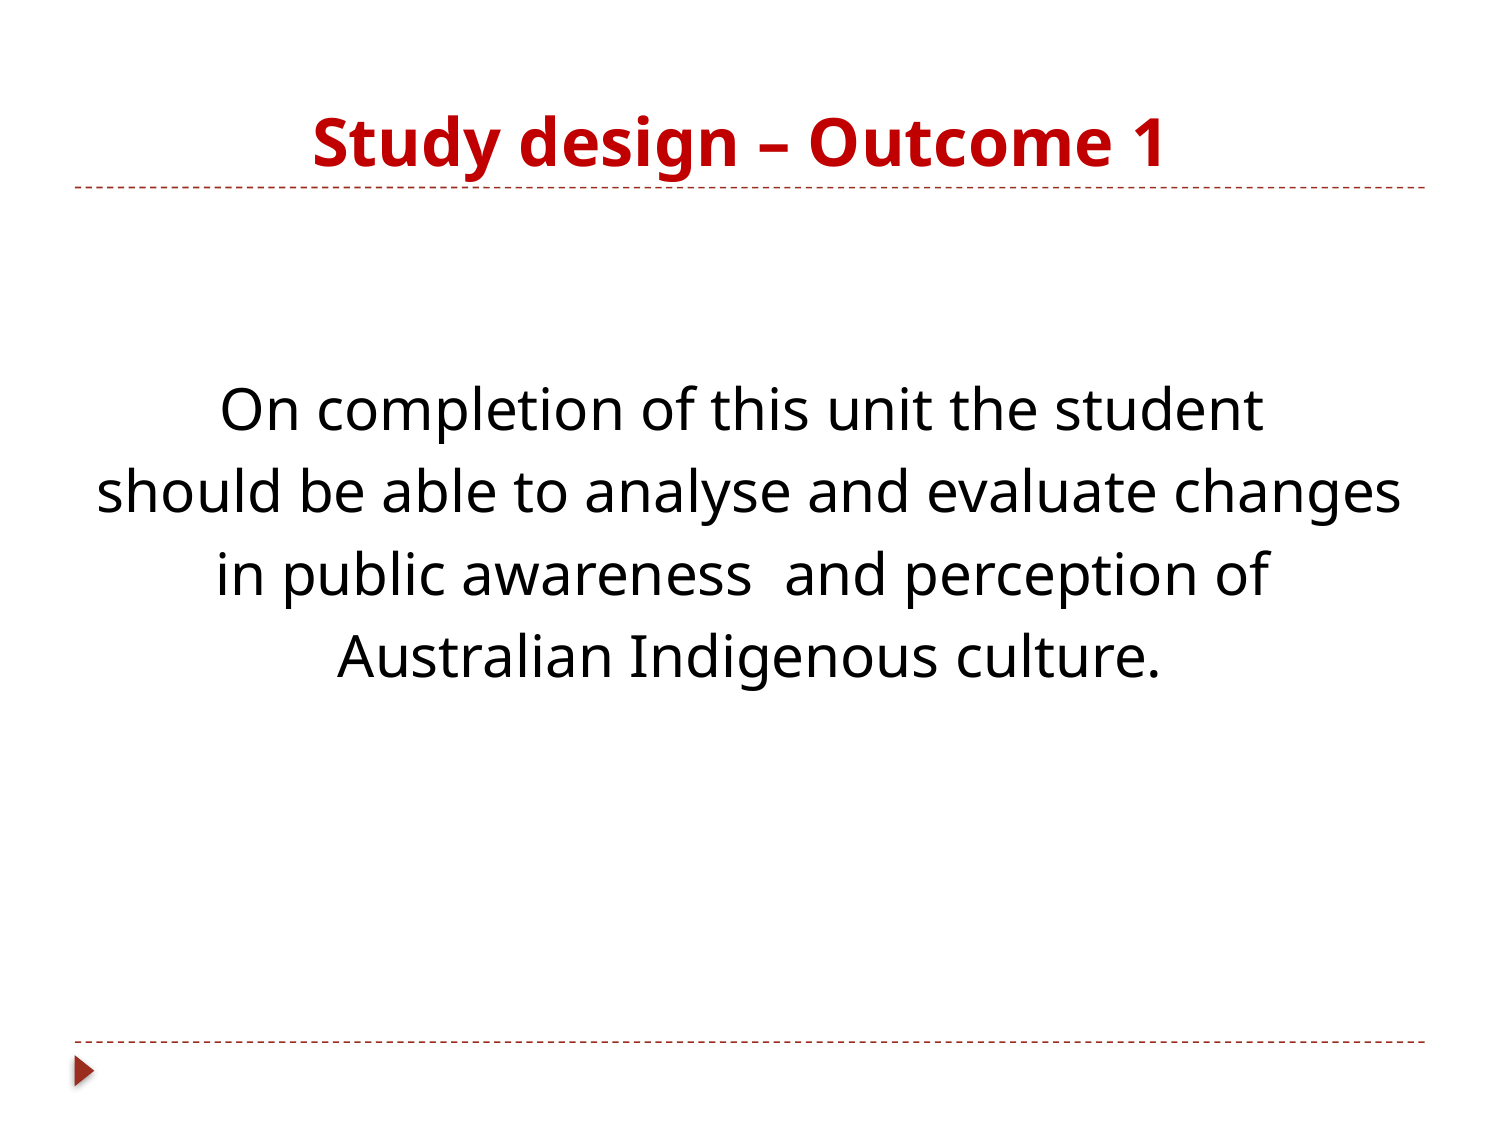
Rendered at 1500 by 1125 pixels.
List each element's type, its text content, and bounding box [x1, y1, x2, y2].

list On completion of this unit the student should be able to analyse and evaluate changes in public awareness and perception of Australian Indigenous culture. [75, 200, 1425, 1010]
title Study design – Outcome 1 [75, 24, 1425, 188]
